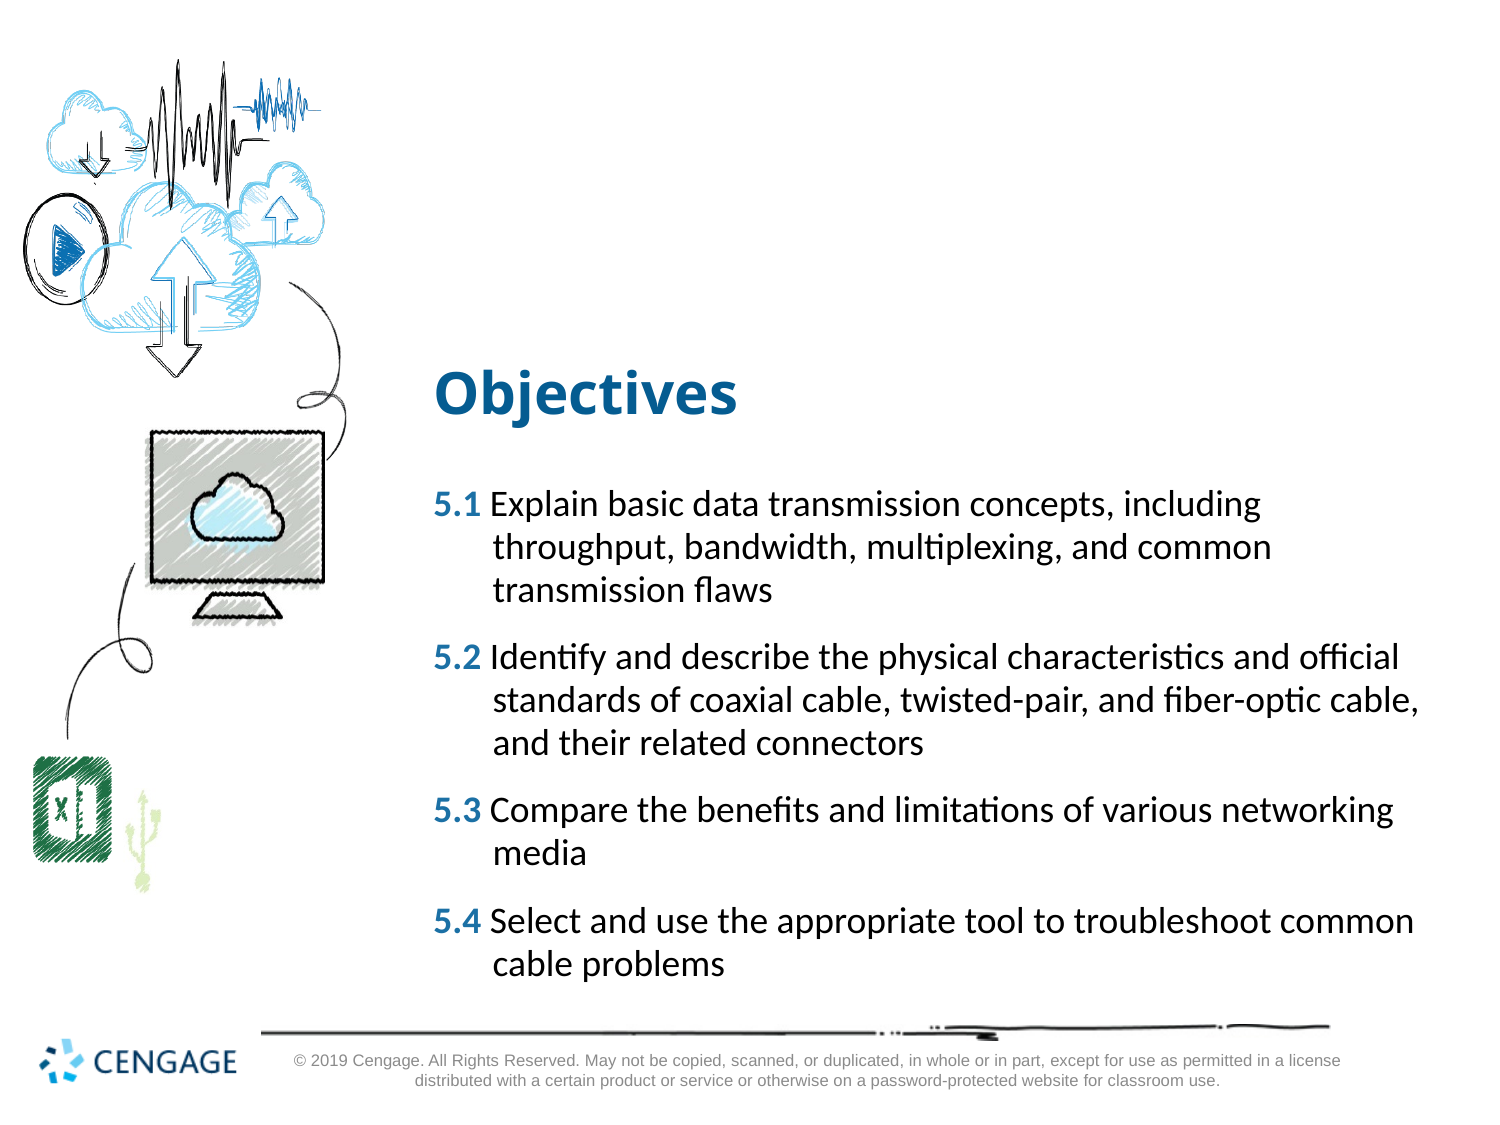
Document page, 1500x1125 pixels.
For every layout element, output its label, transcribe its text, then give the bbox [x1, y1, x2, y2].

title Objectives [433, 365, 1446, 428]
list 5.1 Explain basic data transmission concepts, including throughput, bandwidth, multiplexing, and common transmission flaws 5.2 Identify and describe the physical characteristics and official standards of coaxial cable, twisted-pair, and fiber-optic cable, and their related connectors 5.3 Compare the benefits and limitations of various networking media 5.4 Select and use the appropriate tool to troubleshoot common cable problems [433, 482, 1446, 991]
footer © 2019 Cengage. All Rights Reserved. May not be copied, scanned, or duplicated, in whole or in part, except for use as permitted in a license distributed with a certain product or service or otherwise on a password-protected website for classroom use. [262, 1050, 1375, 1091]
picture [12, 59, 401, 739]
picture [261, 1024, 1331, 1041]
picture [19, 1025, 249, 1096]
picture [23, 743, 163, 895]
